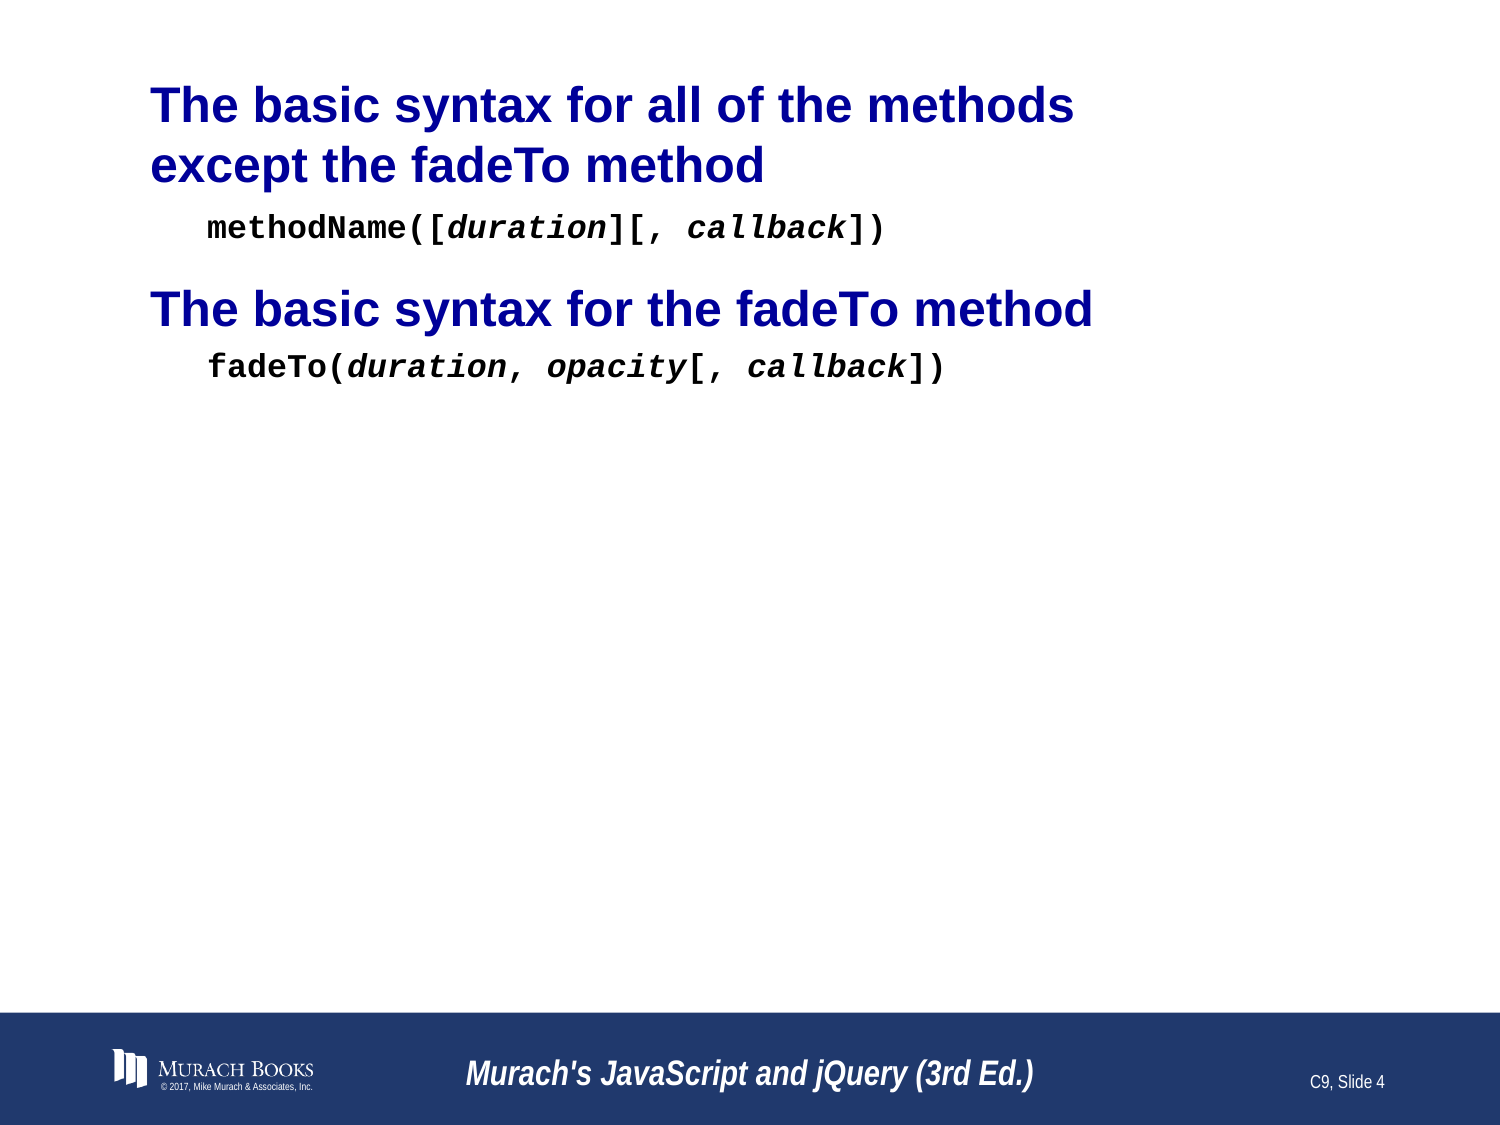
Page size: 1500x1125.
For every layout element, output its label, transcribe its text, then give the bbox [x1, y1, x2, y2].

title The basic syntax for all of the methods except the fadeTo method [150, 72, 1350, 194]
slide_number Murach's JavaScript and jQuery (3rd Ed.) [463, 1025, 1050, 1100]
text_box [149, 210, 1350, 388]
footer © 2017, Mike Murach & Associates, Inc. [12, 1025, 463, 1100]
slide_number C9, Slide 4 [1087, 1025, 1400, 1100]
